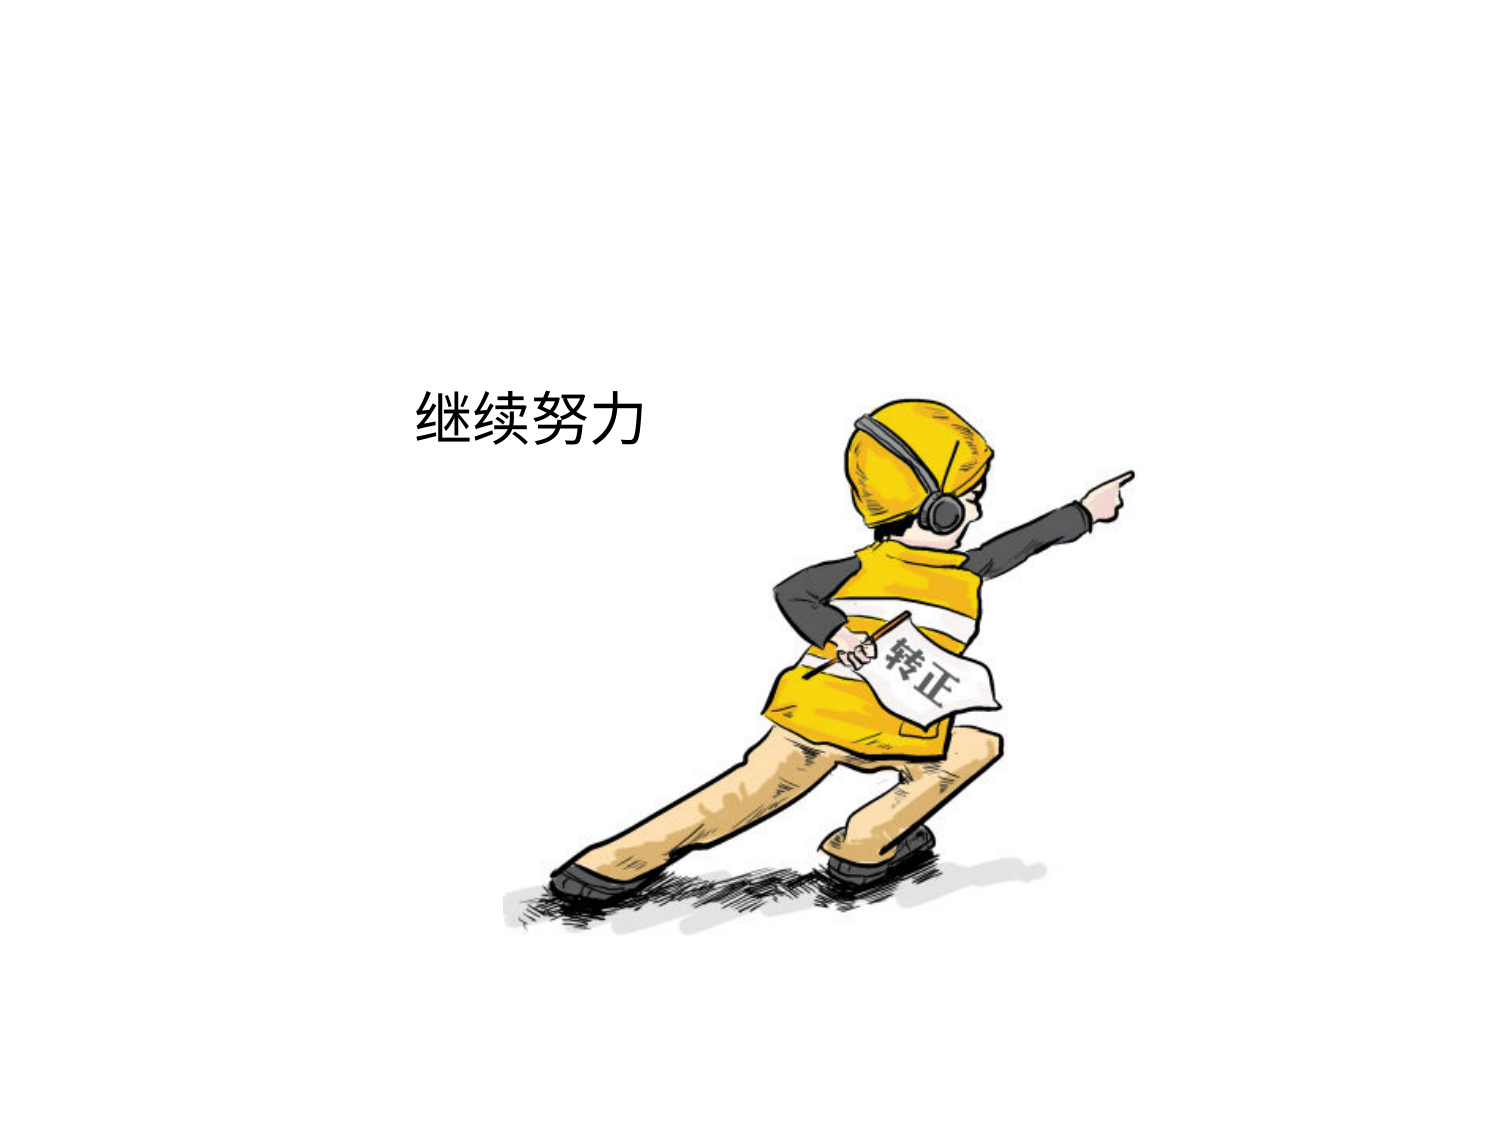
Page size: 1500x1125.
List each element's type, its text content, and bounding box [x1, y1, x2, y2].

text_box 继续努力 [399, 375, 498, 460]
picture [503, 292, 1214, 1024]
